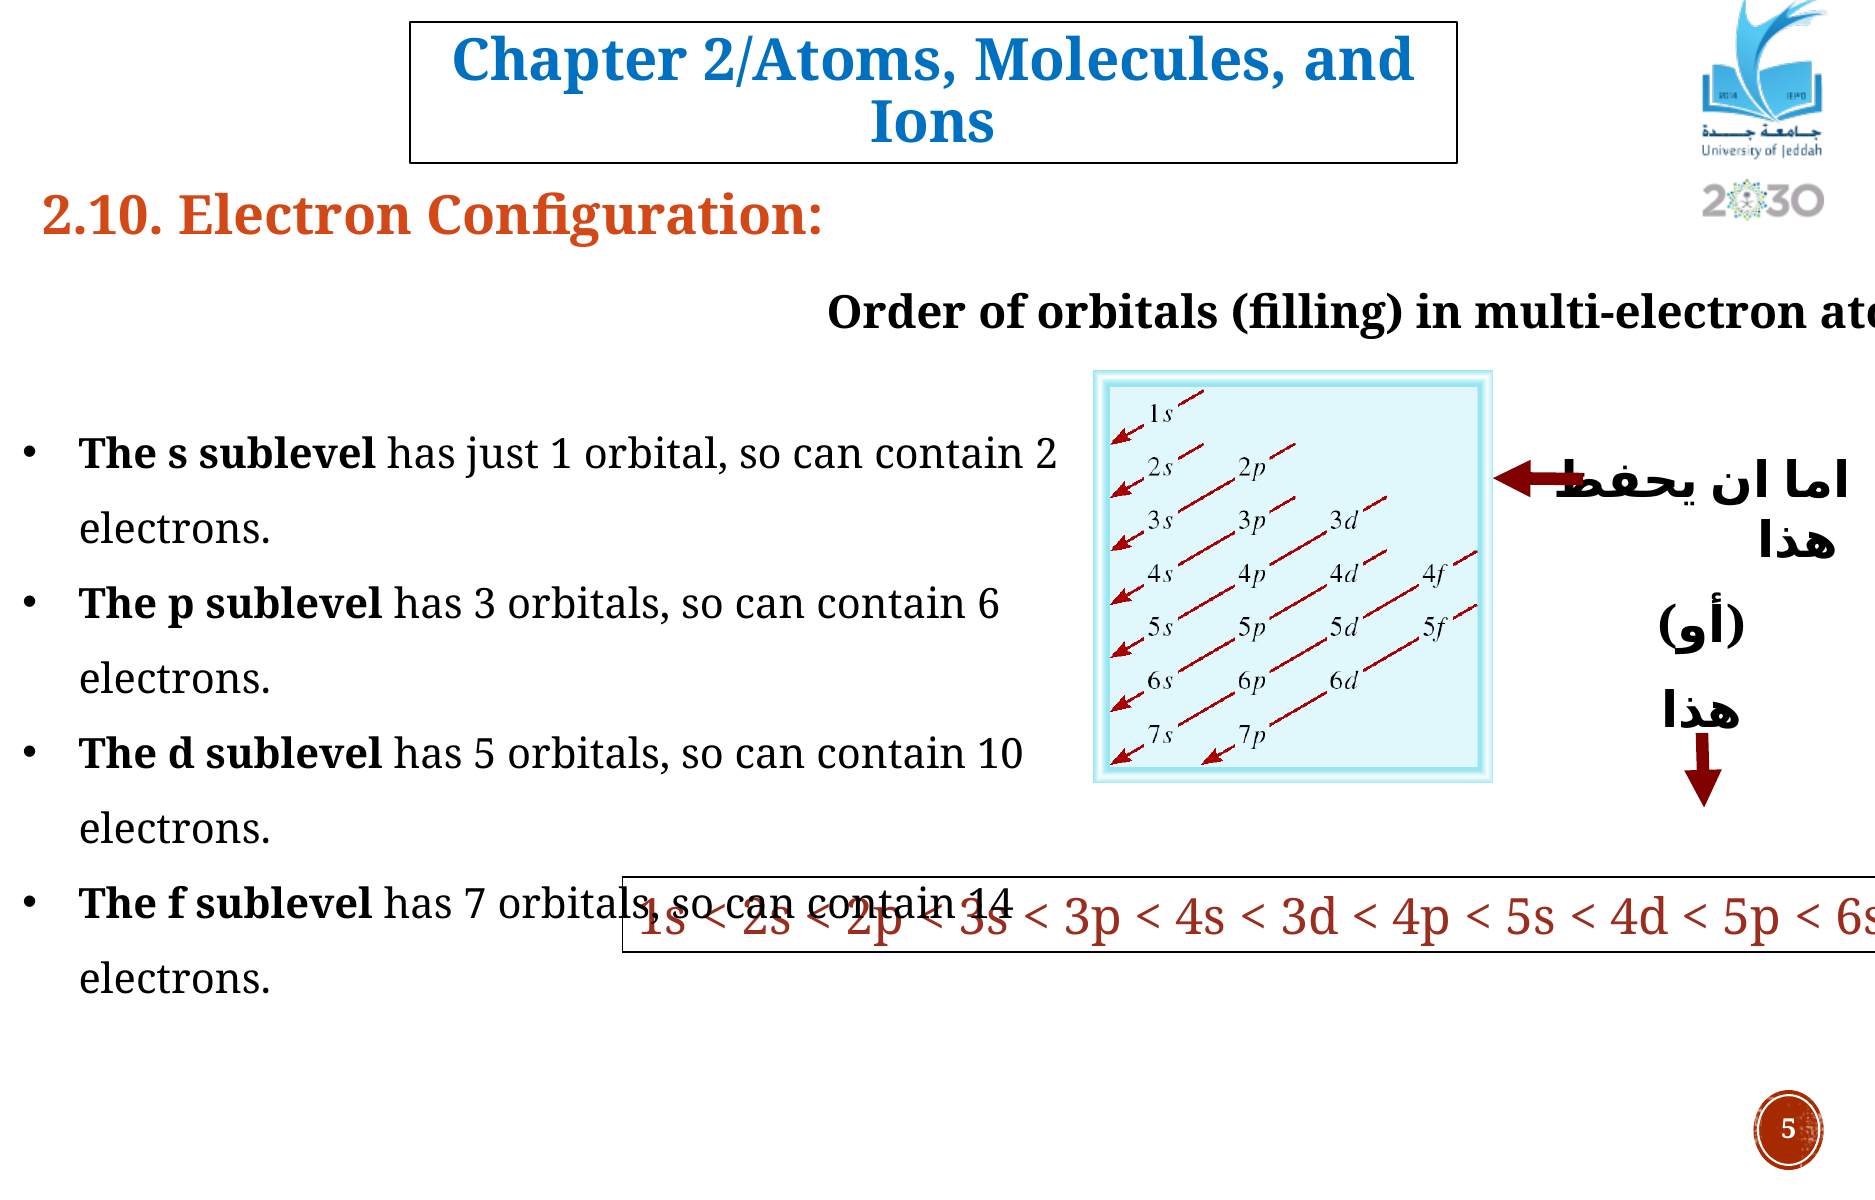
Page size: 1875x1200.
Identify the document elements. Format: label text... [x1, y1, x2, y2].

text_box اما ان يحفظ هذا (أو) هذا [1538, 440, 1866, 746]
text_box 2.10. Electron Configuration: [26, 173, 1150, 254]
text_box 1s < 2s < 2p < 3s < 3p < 4s < 3d < 4p < 5s < 4d < 5p < 6s [1092, 877, 1875, 952]
text_box [1494, 472, 1584, 485]
picture [1092, 369, 1493, 783]
text_box [1697, 733, 1710, 808]
text_box Order of orbitals (filling) in multi-electron atom [811, 275, 1875, 345]
text_box Chapter 2/Atoms, Molecules, and Ions [409, 21, 1458, 164]
text_box The s sublevel has just 1 orbital, so can contain 2 electrons. The p sublevel has 3 orbitals, so can contain 6 electrons. The d sublevel has 5 orbitals, so can contain 10 electrons. The f sublevel has 7 orbitals, so can contain 14 electrons. [7, 394, 1092, 1009]
picture [1681, 0, 1846, 227]
slide_number 5 [1739, 1097, 1838, 1162]
